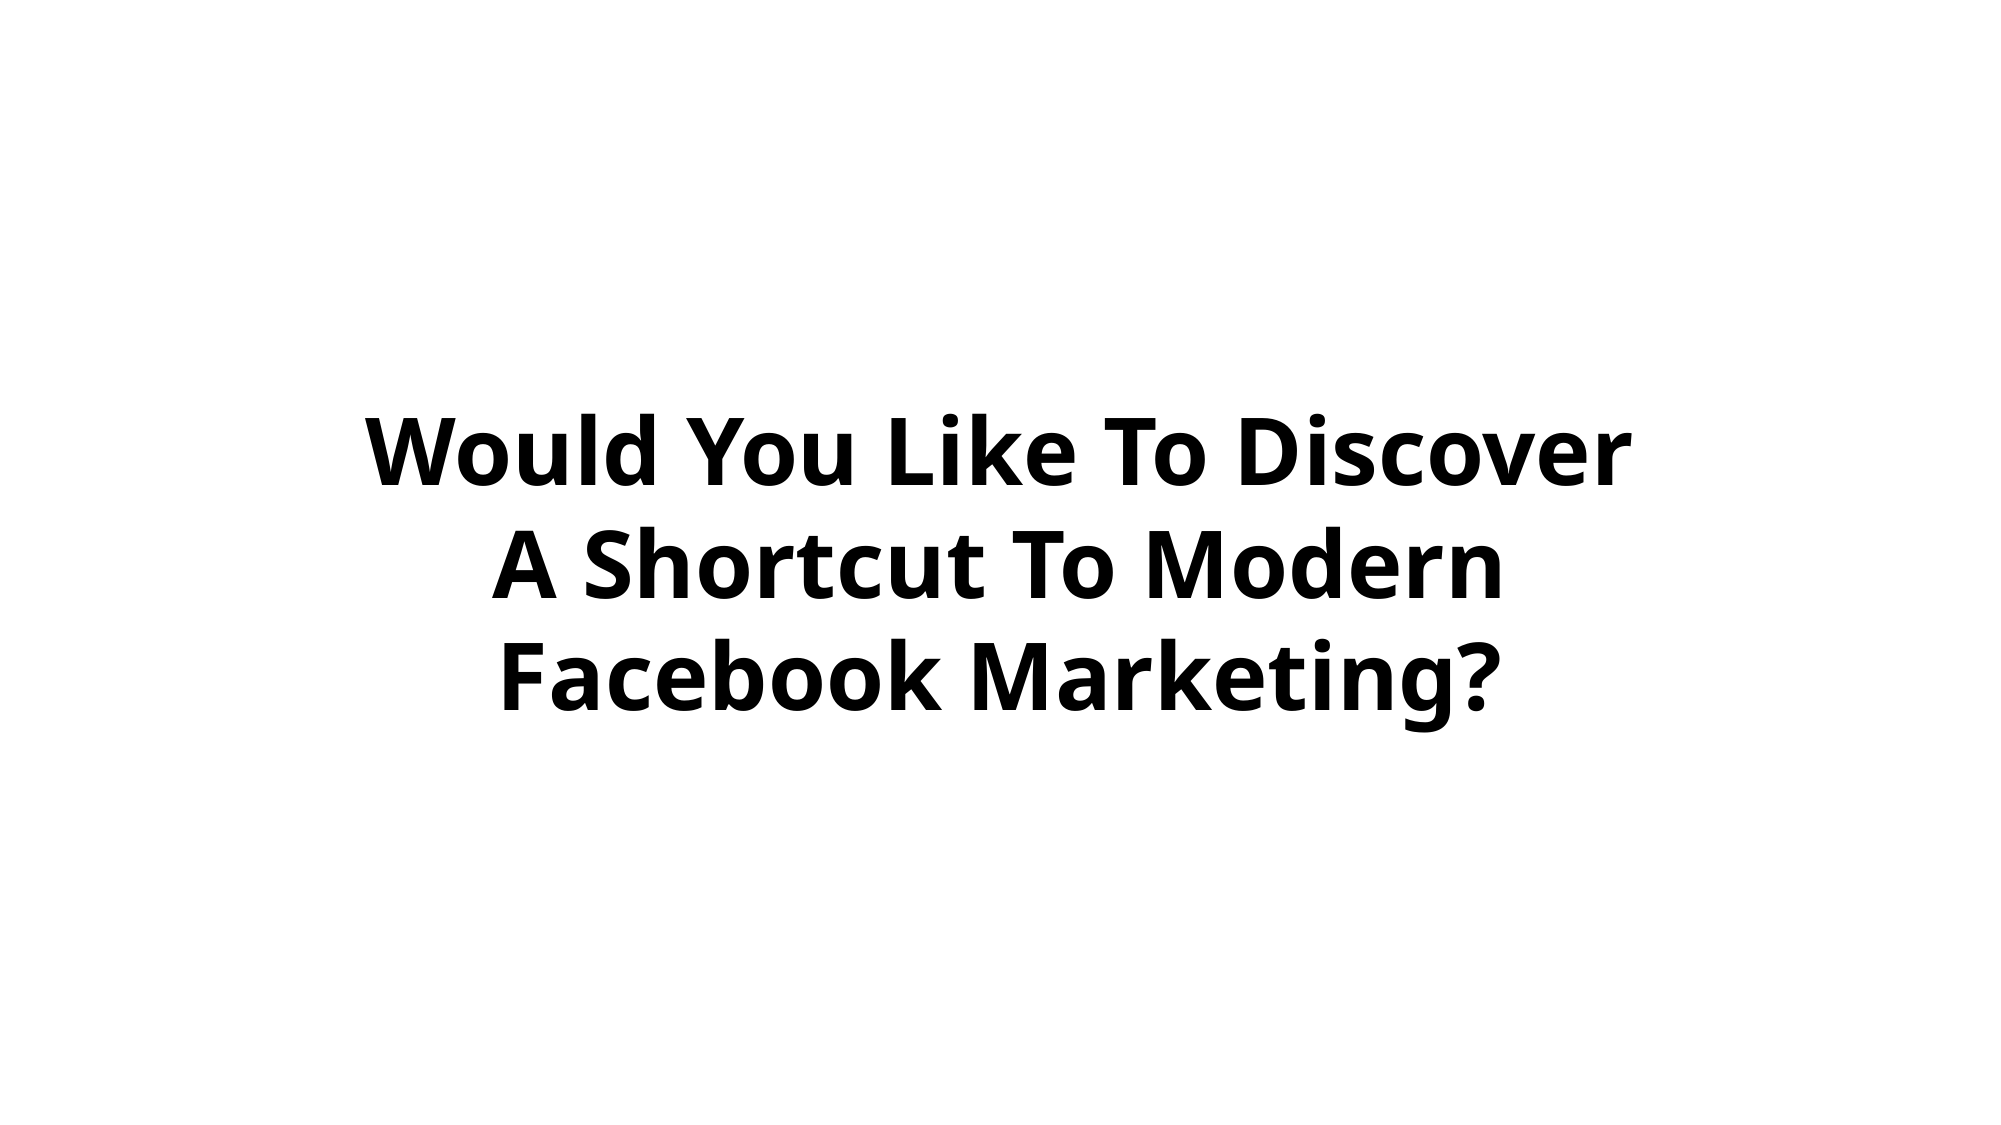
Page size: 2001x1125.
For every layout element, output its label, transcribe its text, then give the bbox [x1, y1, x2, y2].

text_box Would You Like To Discover A Shortcut To Modern Facebook Marketing? [312, 384, 1688, 737]
